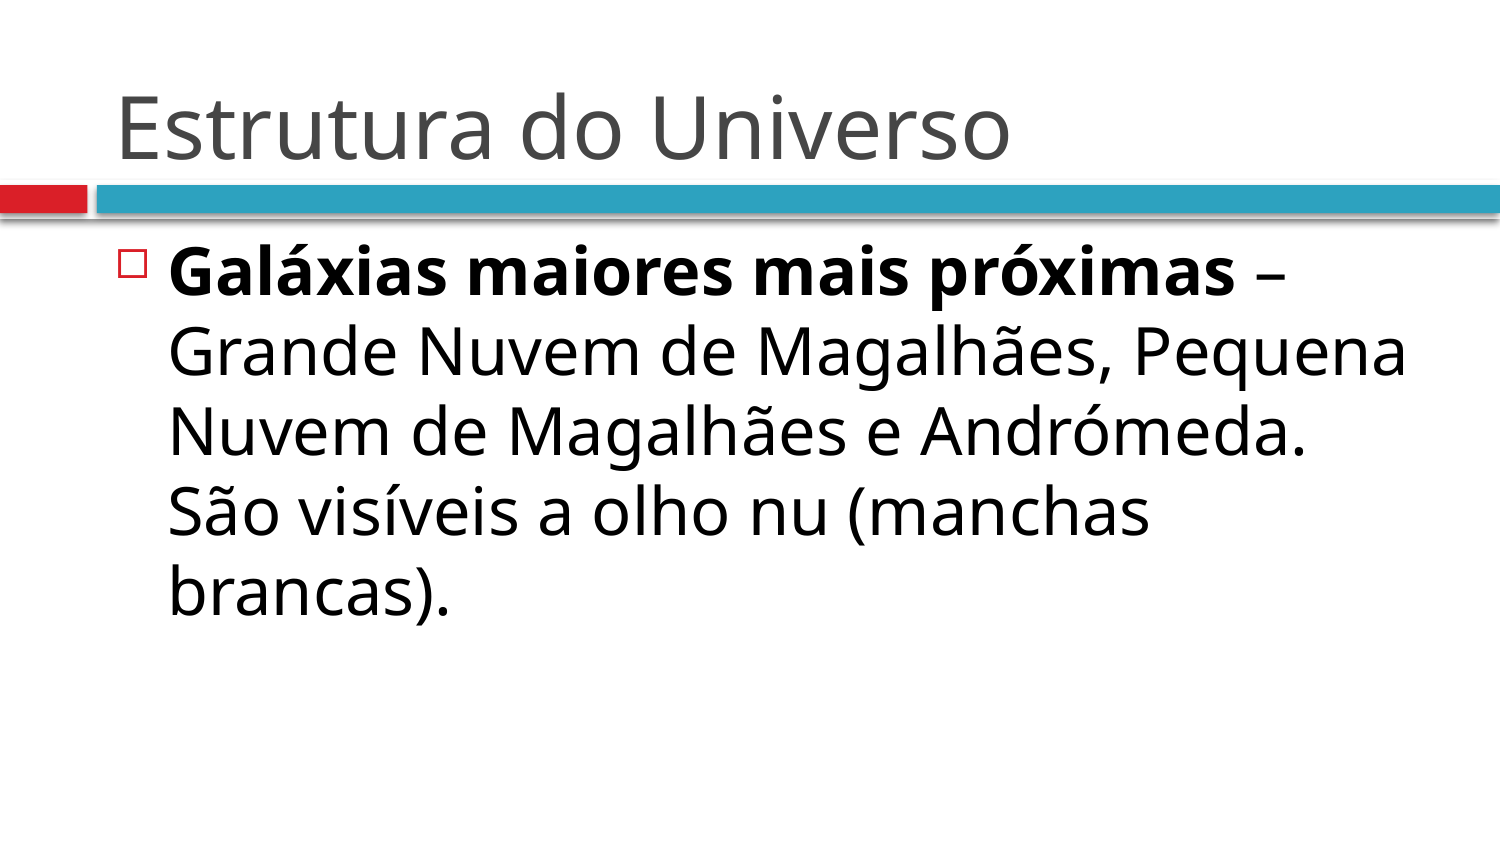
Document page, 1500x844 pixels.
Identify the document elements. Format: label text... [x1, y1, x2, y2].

list Galáxias maiores mais próximas – Grande Nuvem de Magalhães, Pequena Nuvem de Magalhães e Andrómeda. São visíveis a olho nu (manchas brancas). [99, 221, 1438, 760]
title Estrutura do Universo [99, 19, 1438, 185]
